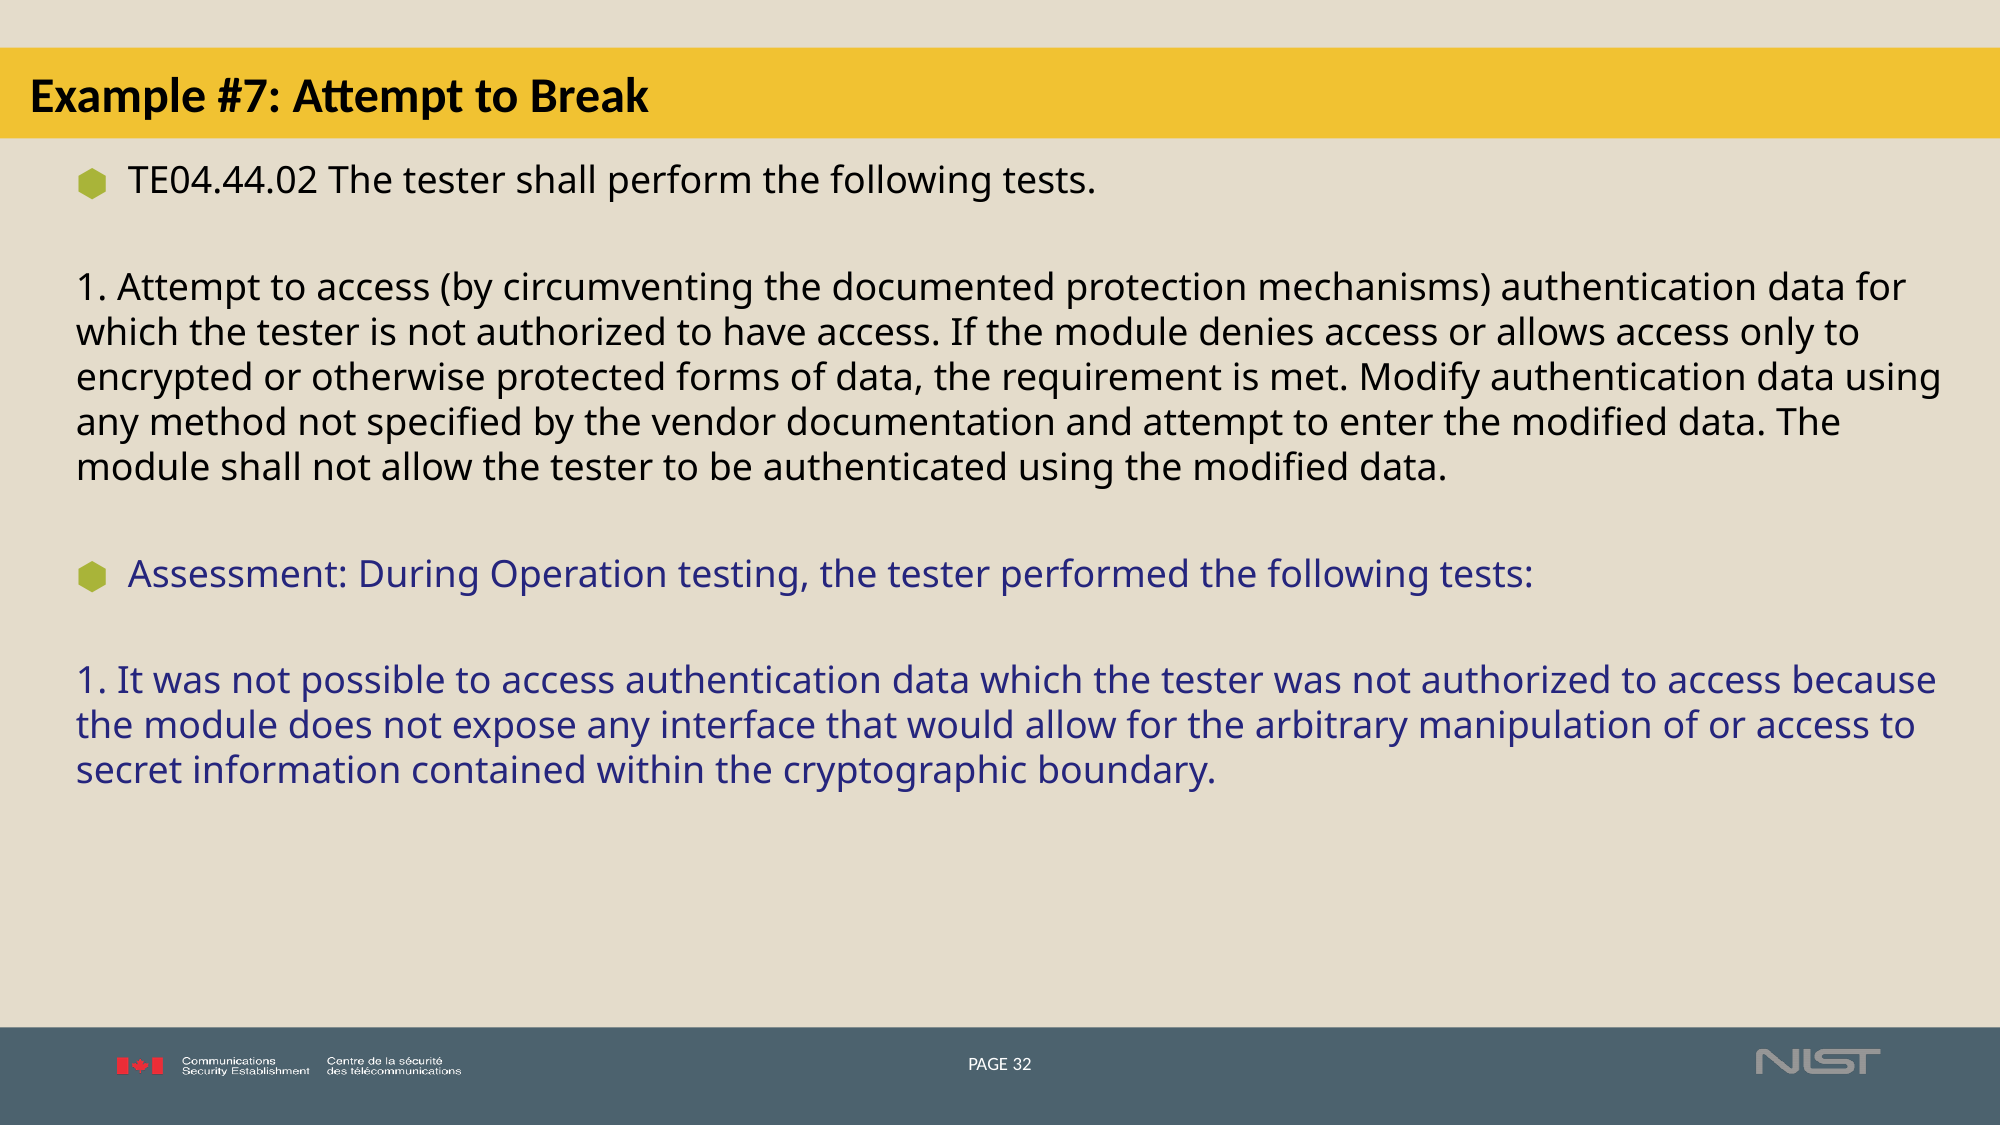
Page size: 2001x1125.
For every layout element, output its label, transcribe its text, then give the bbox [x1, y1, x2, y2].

picture [1748, 1043, 1886, 1079]
picture [117, 1057, 461, 1076]
title Example #7: Attempt to Break [0, 47, 2000, 139]
list TE04.44.02 The tester shall perform the following tests. 1. Attempt to access (by circumventing the documented protection mechanisms) authentication data for which the tester is not authorized to have access. If the module denies access or allows access only to encrypted or otherwise protected forms of data, the requirement is met. Modify authentication data using any method not specified by the vendor documentation and attempt to enter the modified data. The module shall not allow the tester to be authenticated using the modified data. Assessment: During Operation testing, the tester performed the following tests: 1. It was not possible to access authentication data which the tester was not authorized to access because the module does not expose any interface that would allow for the arbitrary manipulation of or access to secret information contained within the cryptographic boundary. [37, 149, 1961, 1014]
